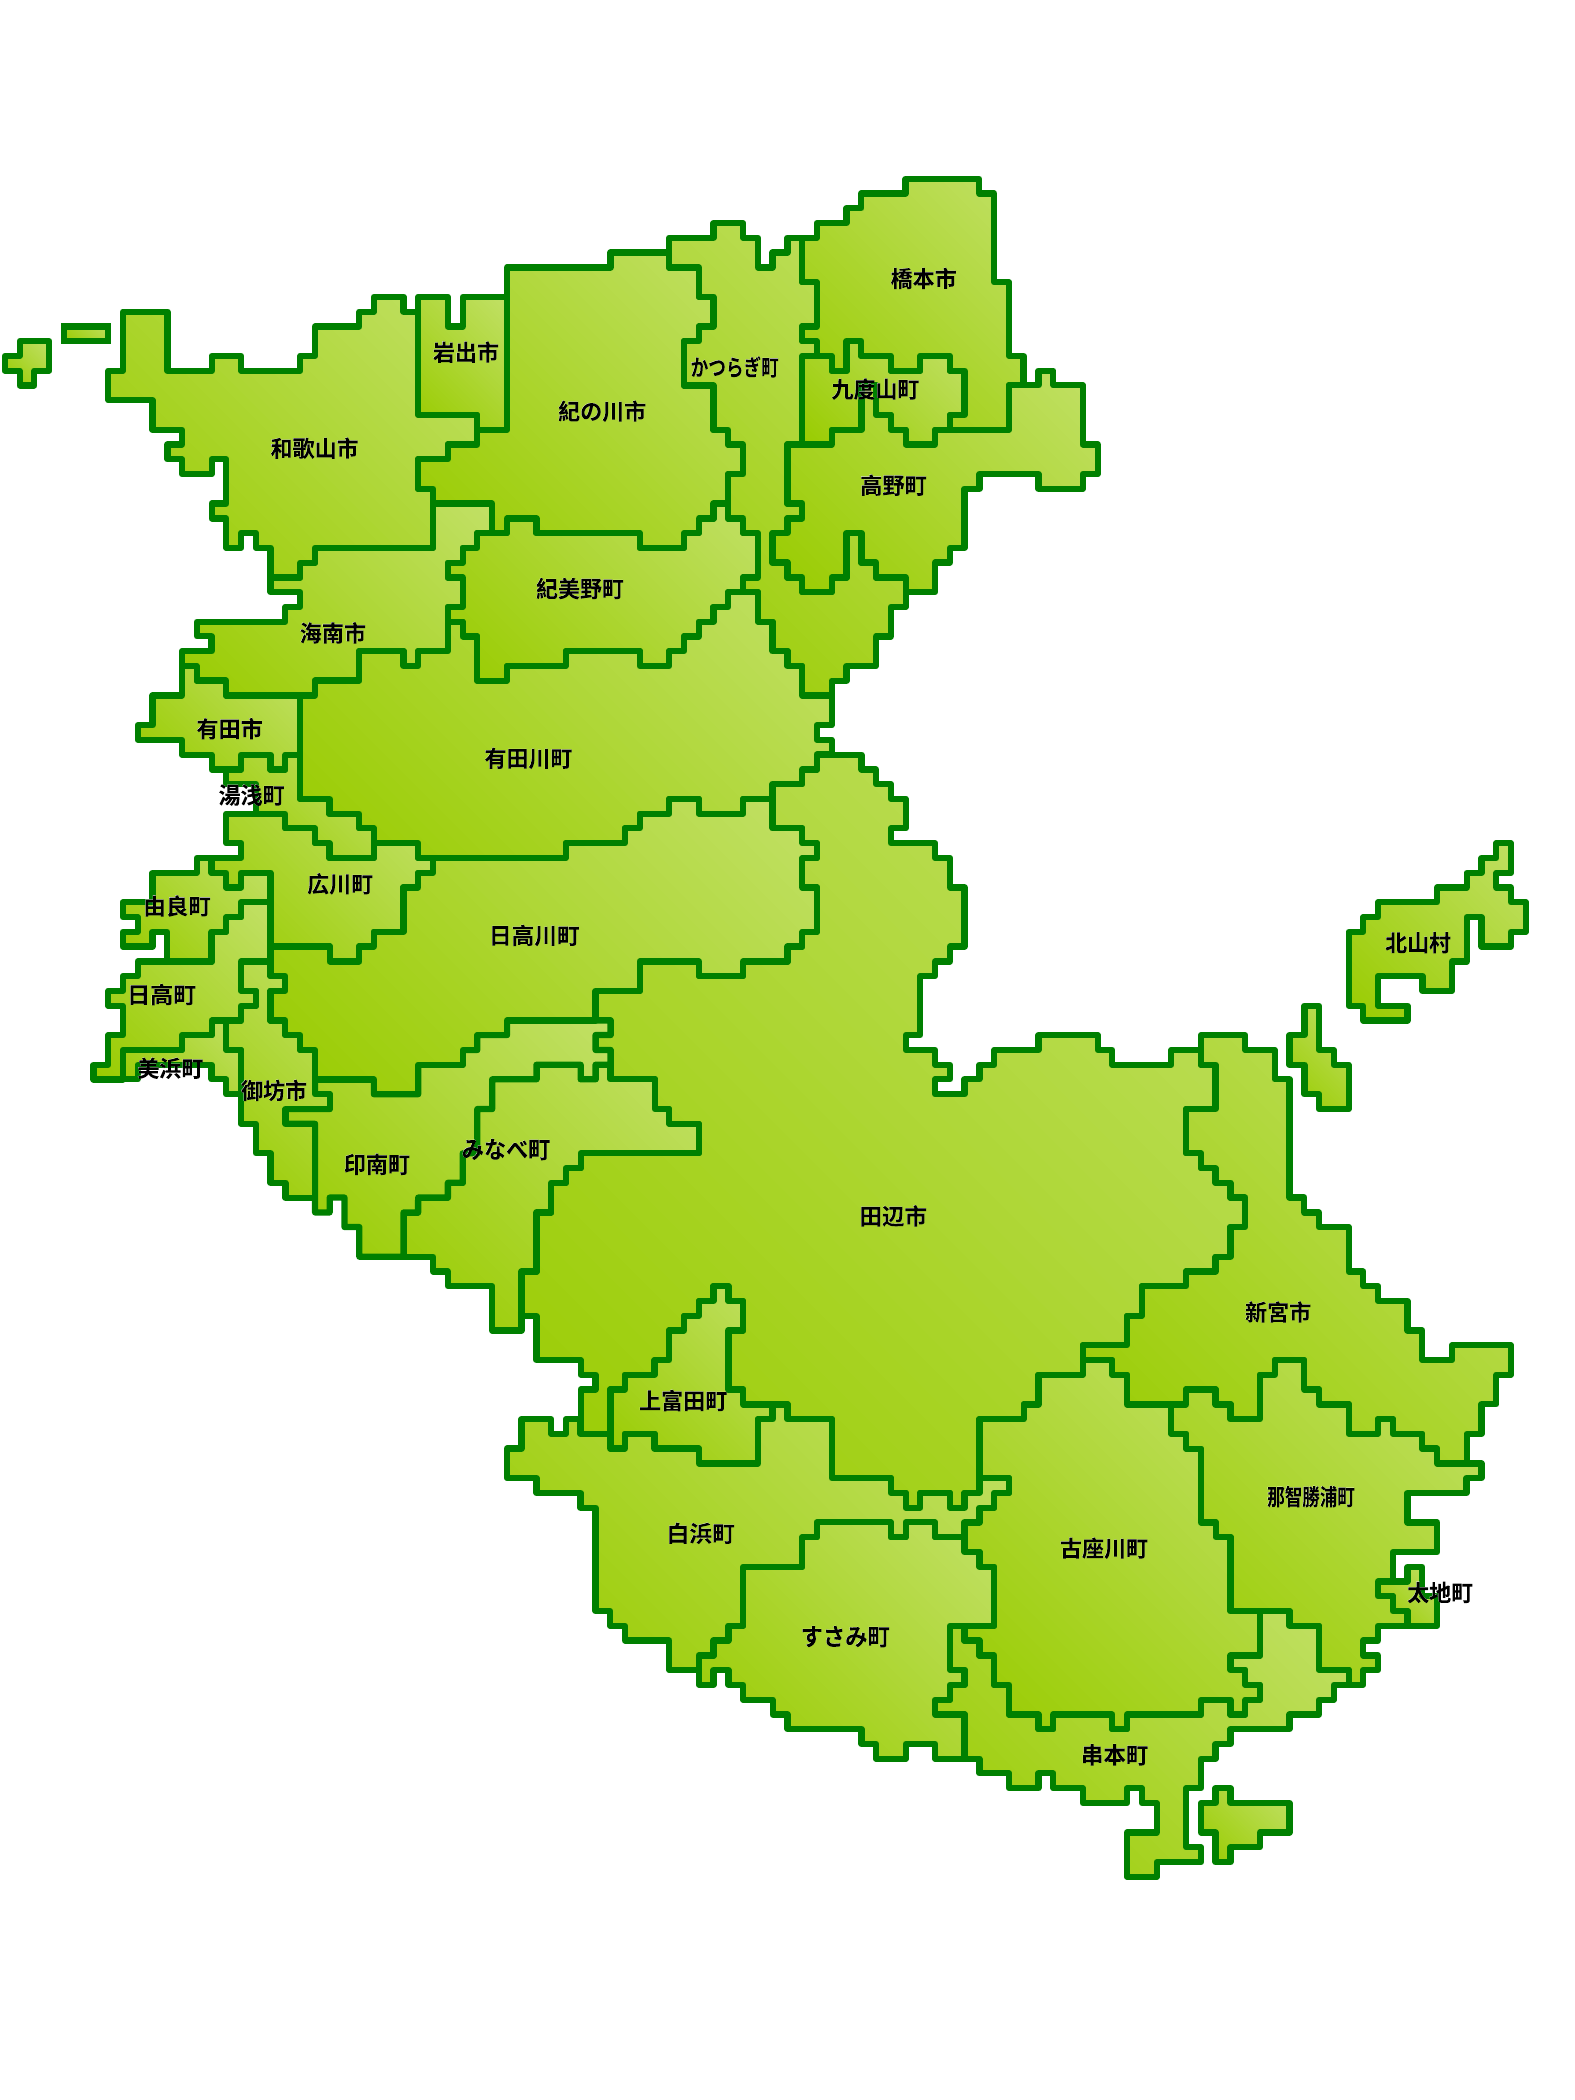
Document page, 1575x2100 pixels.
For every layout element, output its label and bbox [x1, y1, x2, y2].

text_box [299, 621, 366, 644]
text_box [462, 1138, 550, 1161]
text_box [432, 340, 499, 364]
text_box [1407, 1581, 1473, 1604]
text_box [831, 377, 919, 401]
text_box [130, 983, 196, 1006]
text_box [491, 924, 580, 947]
text_box [344, 1153, 410, 1176]
text_box [307, 872, 373, 895]
text_box [240, 1079, 307, 1102]
text_box [691, 355, 779, 378]
text_box [196, 717, 263, 740]
text_box [558, 399, 646, 423]
text_box [536, 577, 624, 600]
text_box [1082, 1743, 1149, 1767]
text_box [484, 747, 573, 770]
text_box [145, 894, 211, 918]
text_box [4, 178, 1527, 1877]
text_box [137, 1056, 204, 1080]
text_box [1267, 1485, 1355, 1508]
text_box [860, 473, 927, 497]
text_box [1385, 931, 1451, 954]
text_box [890, 267, 957, 290]
text_box [1060, 1536, 1148, 1560]
text_box [802, 1625, 890, 1648]
text_box [218, 783, 285, 807]
text_box [639, 1389, 728, 1412]
text_box [270, 436, 359, 460]
text_box [668, 1522, 735, 1545]
text_box [1244, 1300, 1311, 1324]
text_box [860, 1204, 927, 1227]
